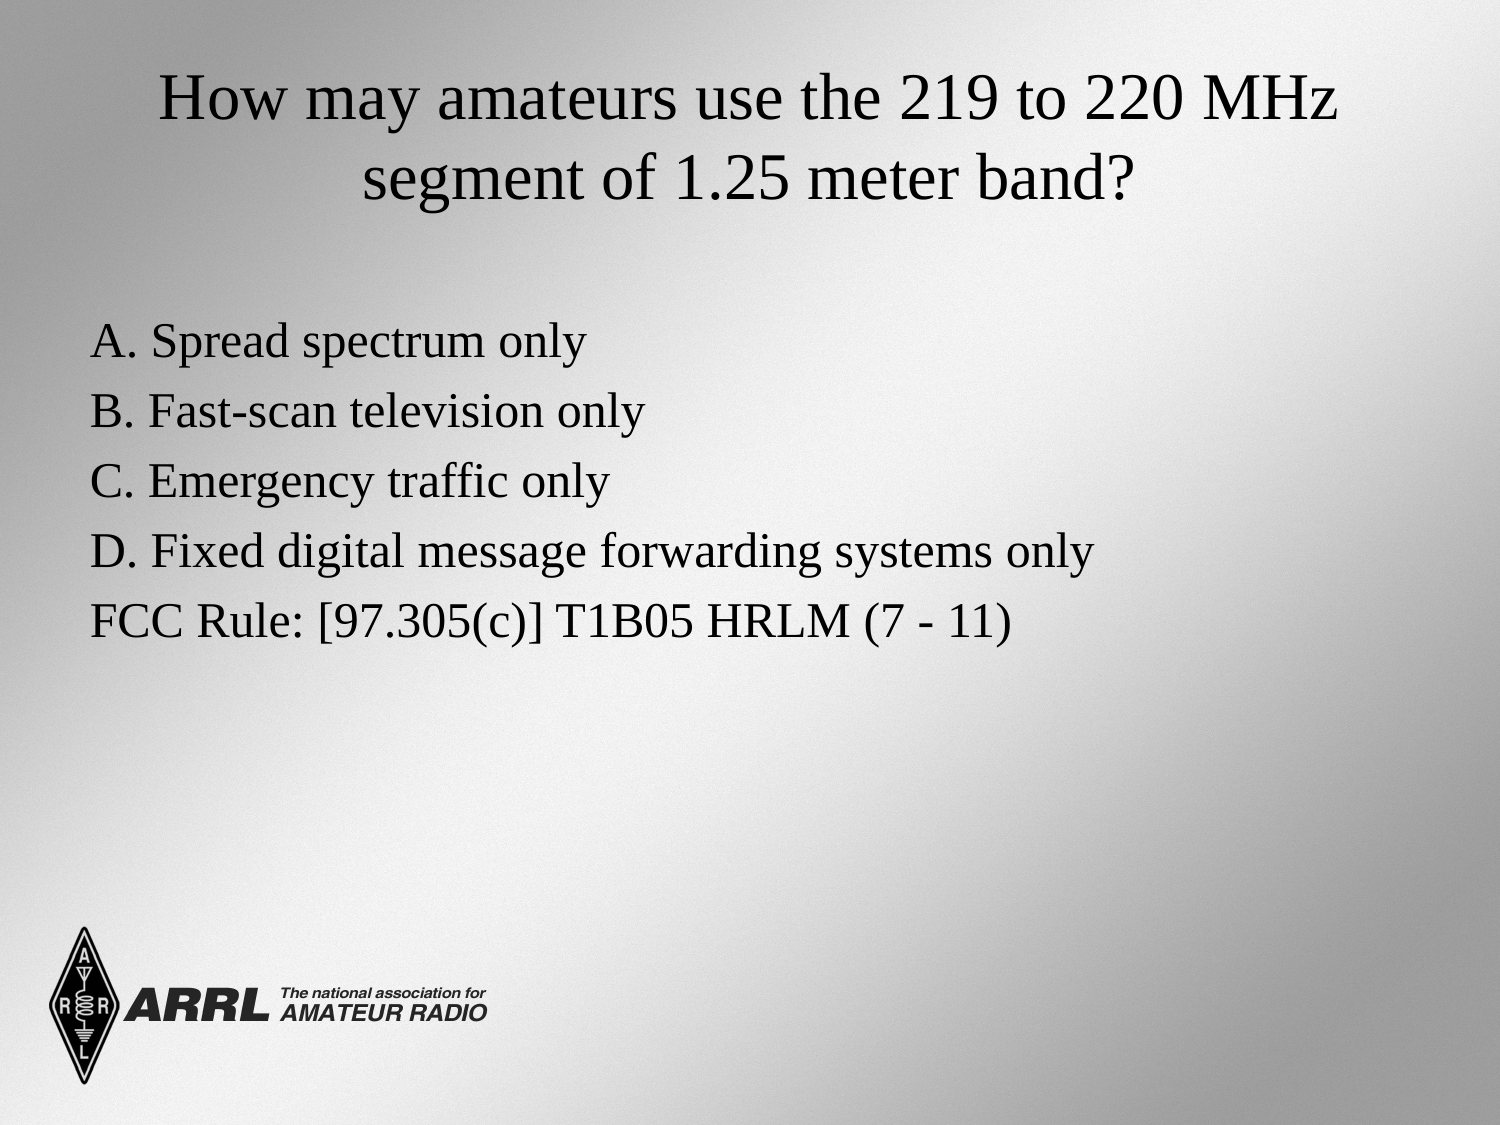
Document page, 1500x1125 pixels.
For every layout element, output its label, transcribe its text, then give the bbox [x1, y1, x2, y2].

title How may amateurs use the 219 to 220 MHz segment of 1.25 meter band? [75, 45, 1425, 233]
picture [0, 0, 1500, 1125]
list A. Spread spectrum only B. Fast-scan television only C. Emergency traffic only D. Fixed digital message forwarding systems only FCC Rule: [97.305(c)] T1B05 HRLM (7 - 11) [75, 299, 1425, 1005]
